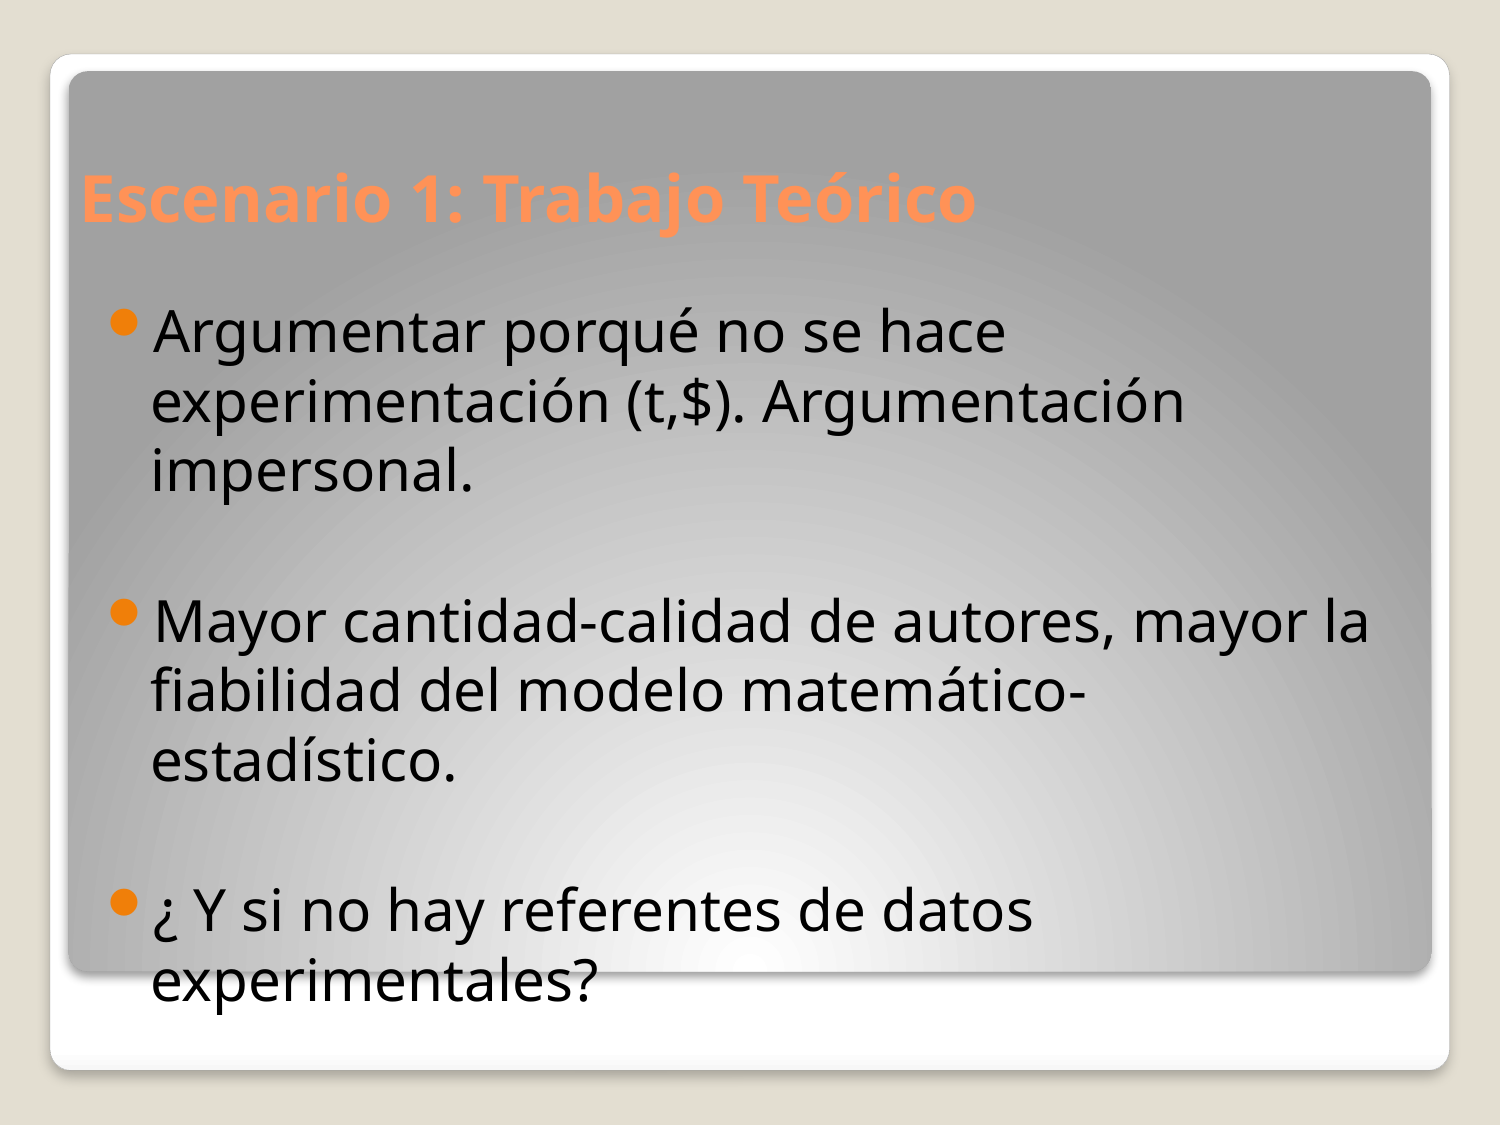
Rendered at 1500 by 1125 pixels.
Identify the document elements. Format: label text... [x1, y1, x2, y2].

title Escenario 1: Trabajo Teórico [64, 149, 1408, 322]
list Argumentar porqué no se hace experimentación (t,$). Argumentación impersonal. Mayor cantidad-calidad de autores, mayor la fiabilidad del modelo matemático- estadístico. ¿ Y si no hay referentes de datos experimentales? [76, 278, 1420, 1059]
